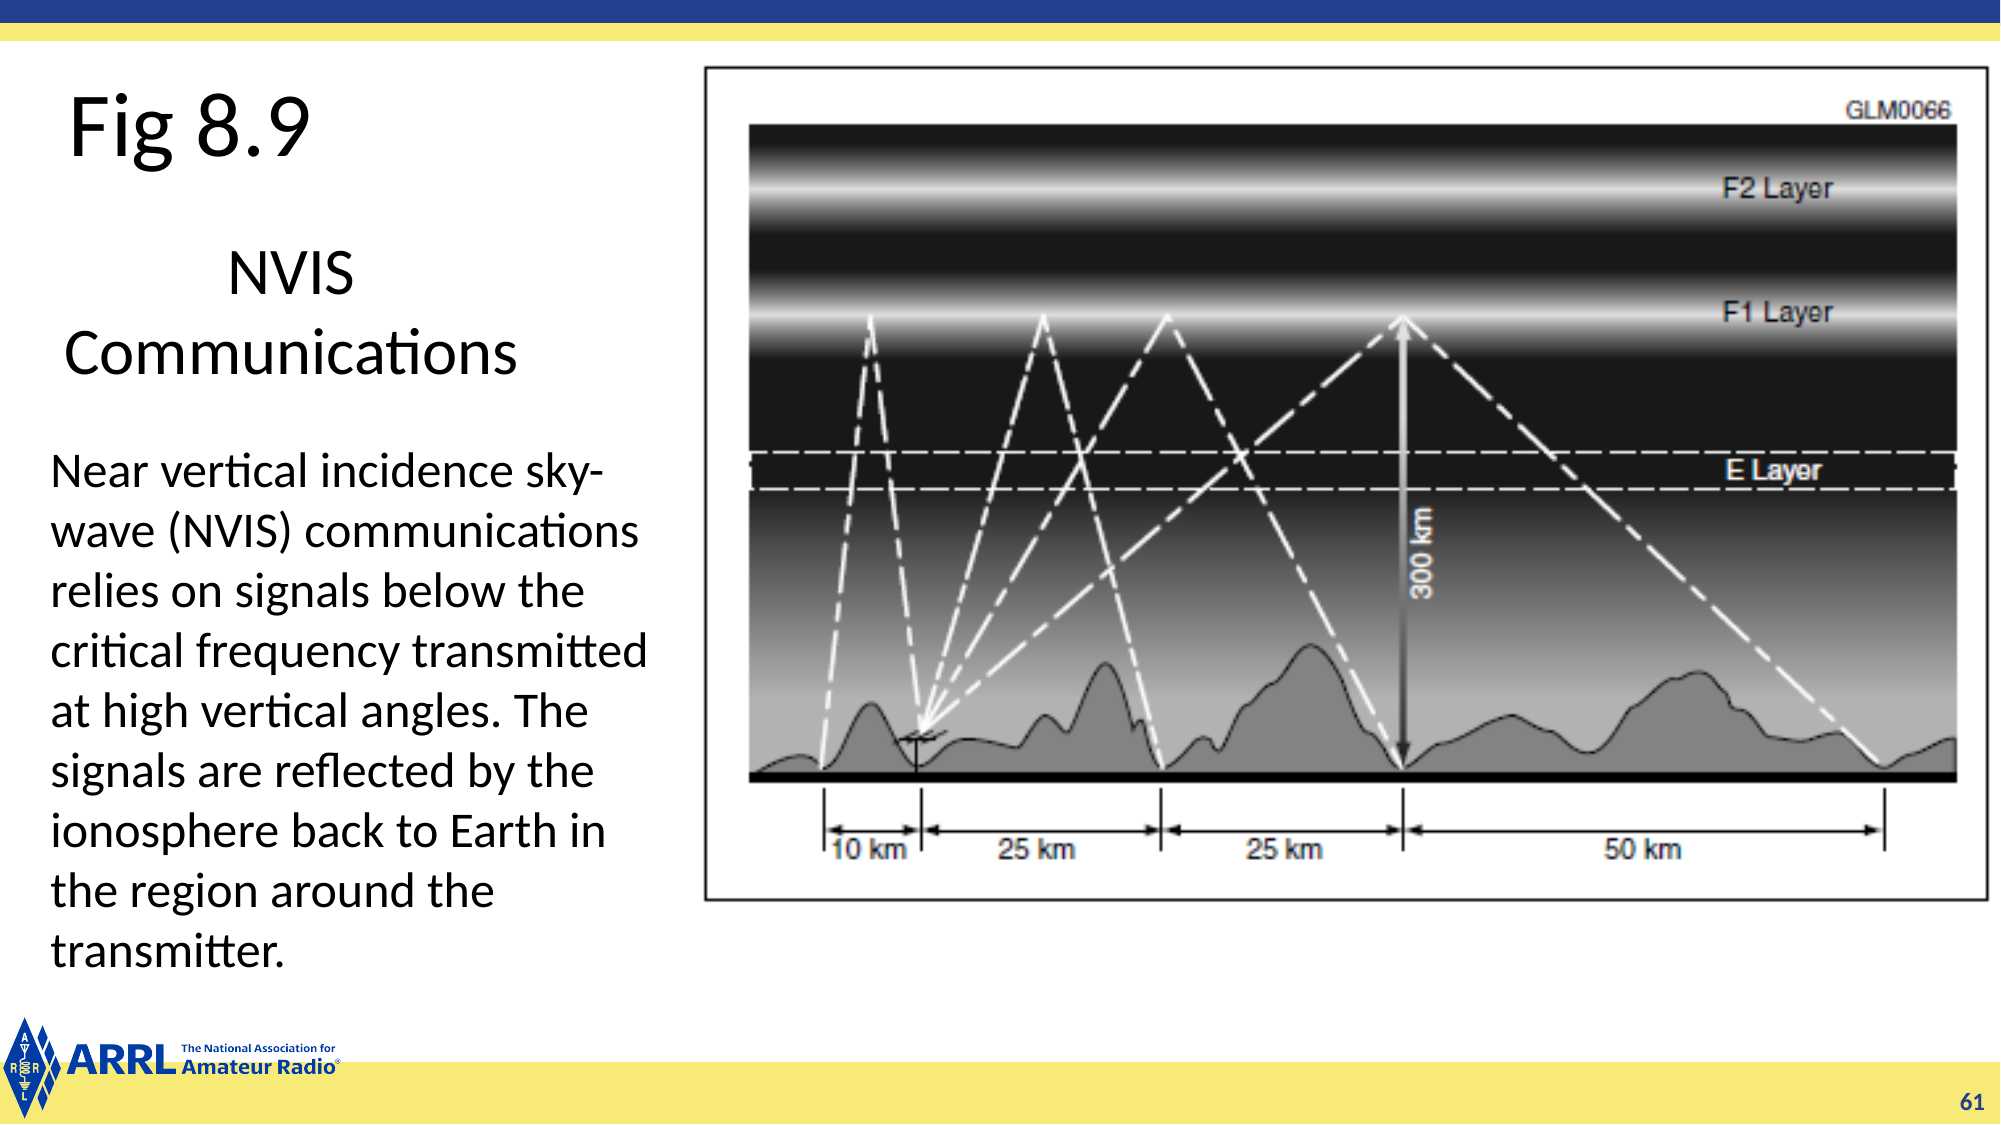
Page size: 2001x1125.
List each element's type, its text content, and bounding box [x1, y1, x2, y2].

picture [692, 54, 2000, 910]
text_box Near vertical incidence sky-wave (NVIS) communications relies on signals below the critical frequency transmitted at high vertical angles. The signals are reflected by the ionosphere back to Earth in the region around the transmitter. [35, 429, 666, 985]
text_box NVIS Communications [35, 220, 548, 395]
title Fig 8.9 [53, 63, 429, 190]
picture [1, 1015, 342, 1121]
